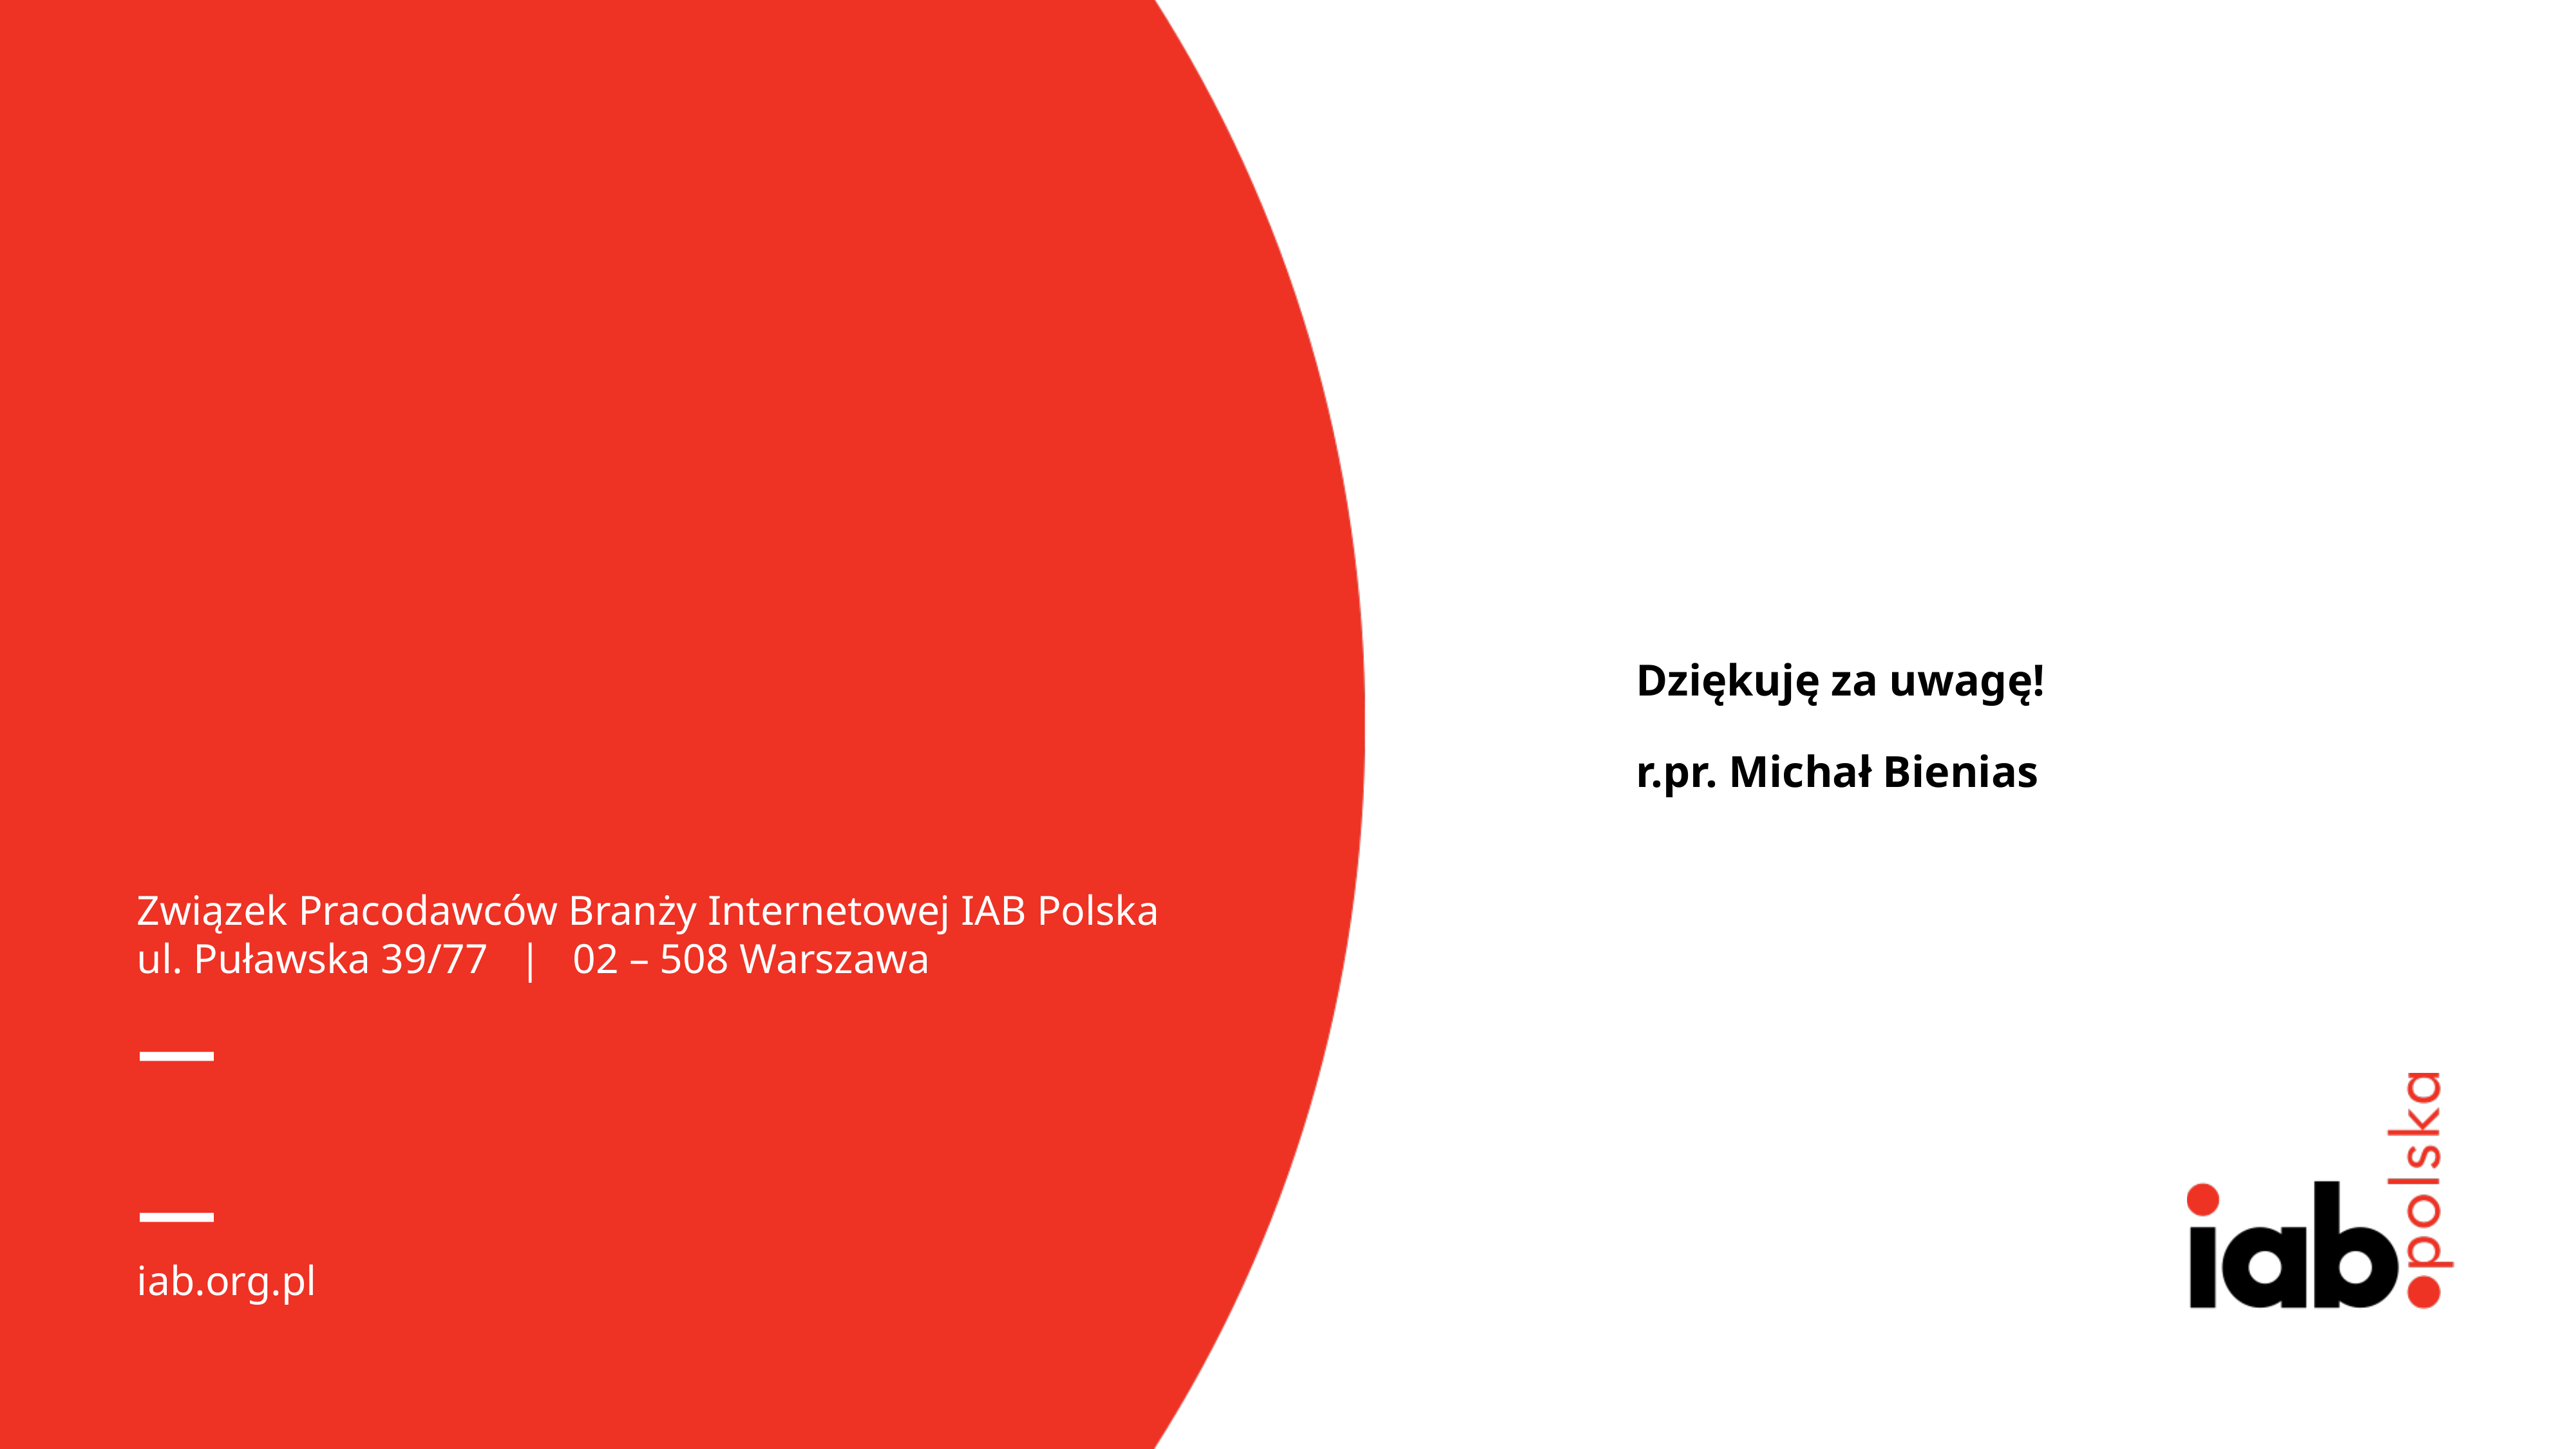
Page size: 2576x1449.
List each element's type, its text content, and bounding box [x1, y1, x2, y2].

text_box Dziękuję za uwagę! r.pr. Michał Bienias [1630, 647, 2490, 802]
picture [0, 0, 1367, 1449]
picture [2187, 1073, 2454, 1309]
